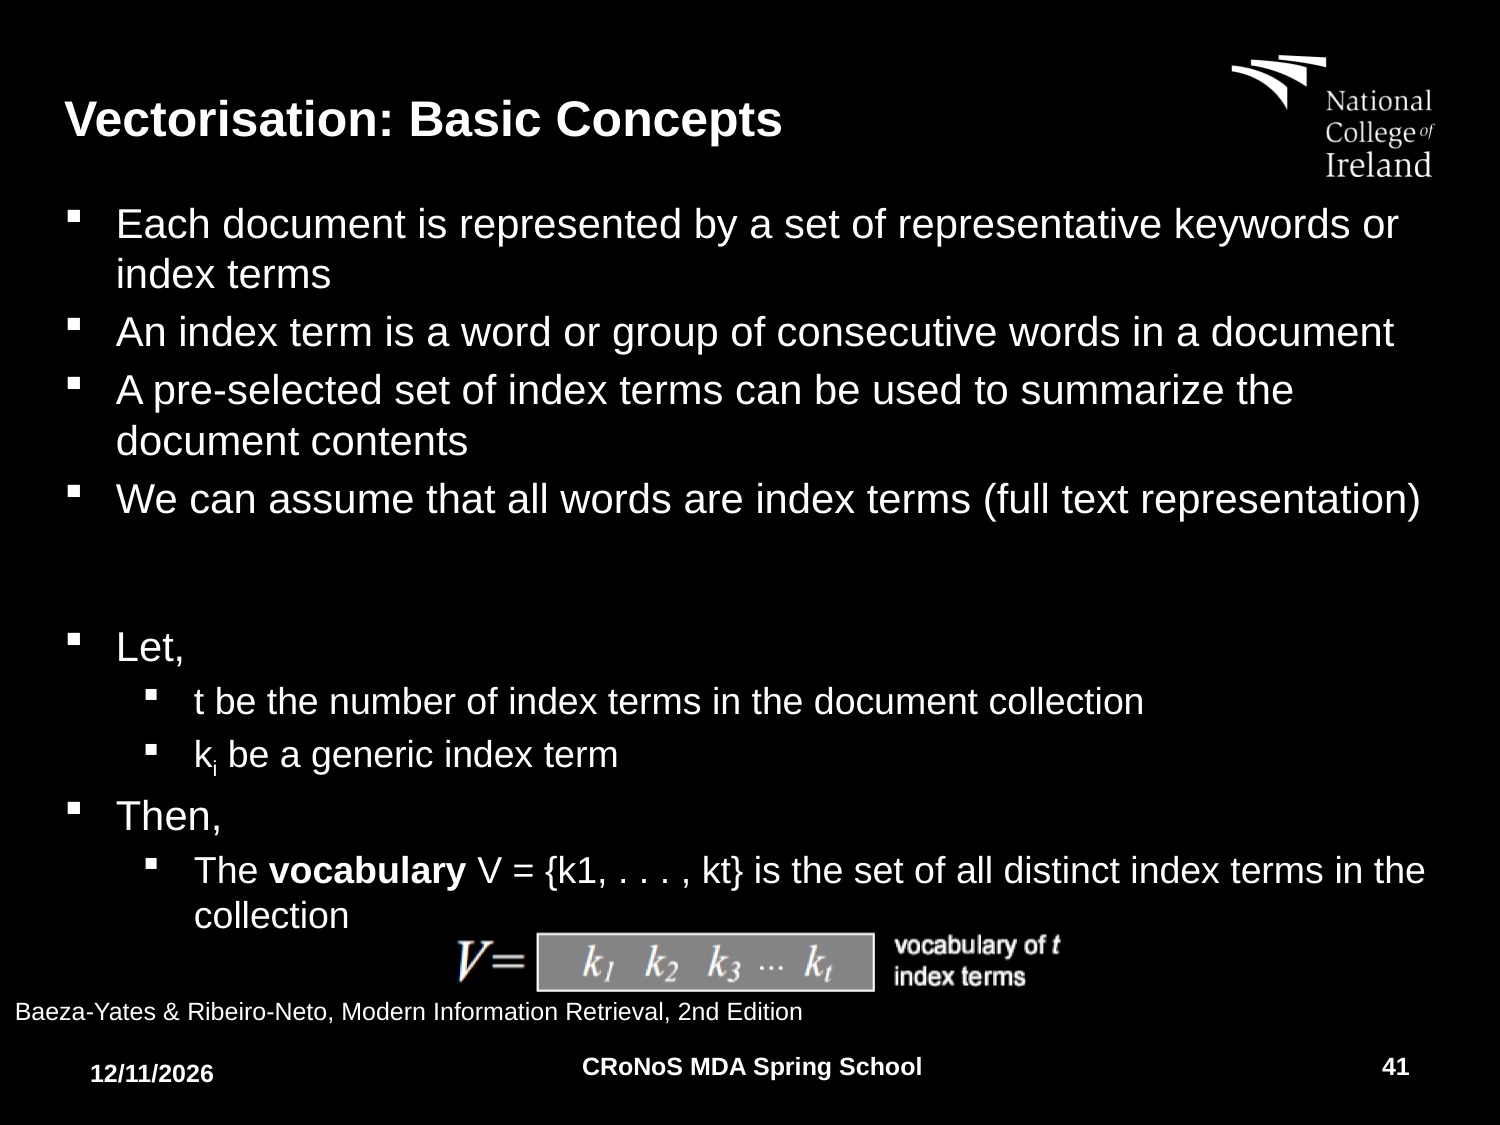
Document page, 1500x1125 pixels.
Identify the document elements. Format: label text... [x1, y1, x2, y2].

text_box Baeza-Yates & Ribeiro-Neto, Modern Information Retrieval, 2nd Edition [0, 987, 1341, 1033]
slide_number 41 [1074, 1042, 1425, 1103]
picture [1231, 54, 1436, 178]
picture [421, 897, 1079, 1017]
footer CRoNoS MDA Spring School [458, 1042, 1047, 1103]
title Vectorisation: Basic Concepts [63, 54, 1199, 148]
list Each document is represented by a set of representative keywords or index terms An index term is a word or group of consecutive words in a document A pre-selected set of index terms can be used to summarize the document contents We can assume that all words are index terms (full text representation) Let, t be the number of index terms in the document collection ki be a generic index term Then, The vocabulary V = {k1, . . . , kt} is the set of all distinct index terms in the collection [64, 196, 1436, 1000]
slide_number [75, 1042, 425, 1103]
